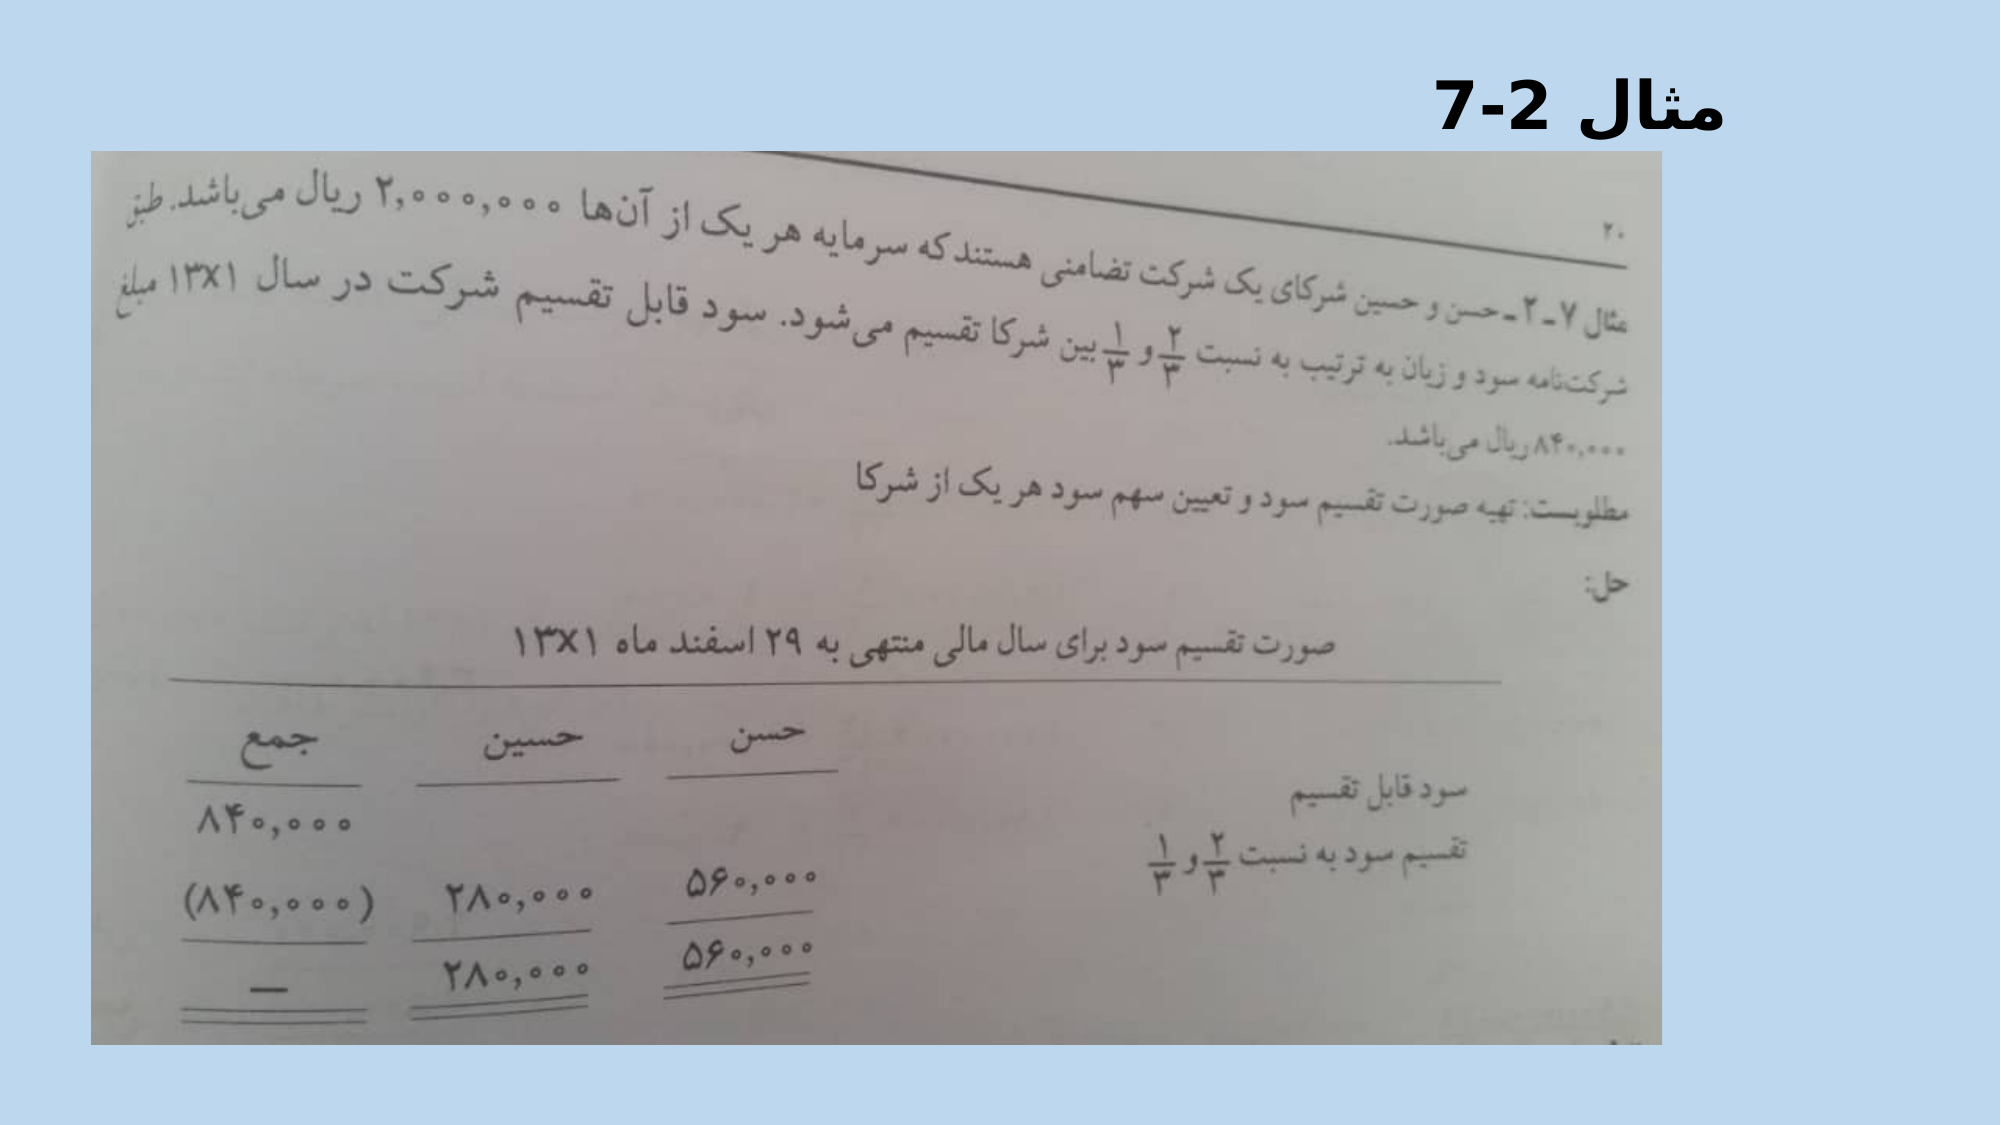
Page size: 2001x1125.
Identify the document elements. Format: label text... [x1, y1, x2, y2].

picture [91, 151, 1663, 1045]
text_box مثال 2-7 [174, 55, 1743, 151]
